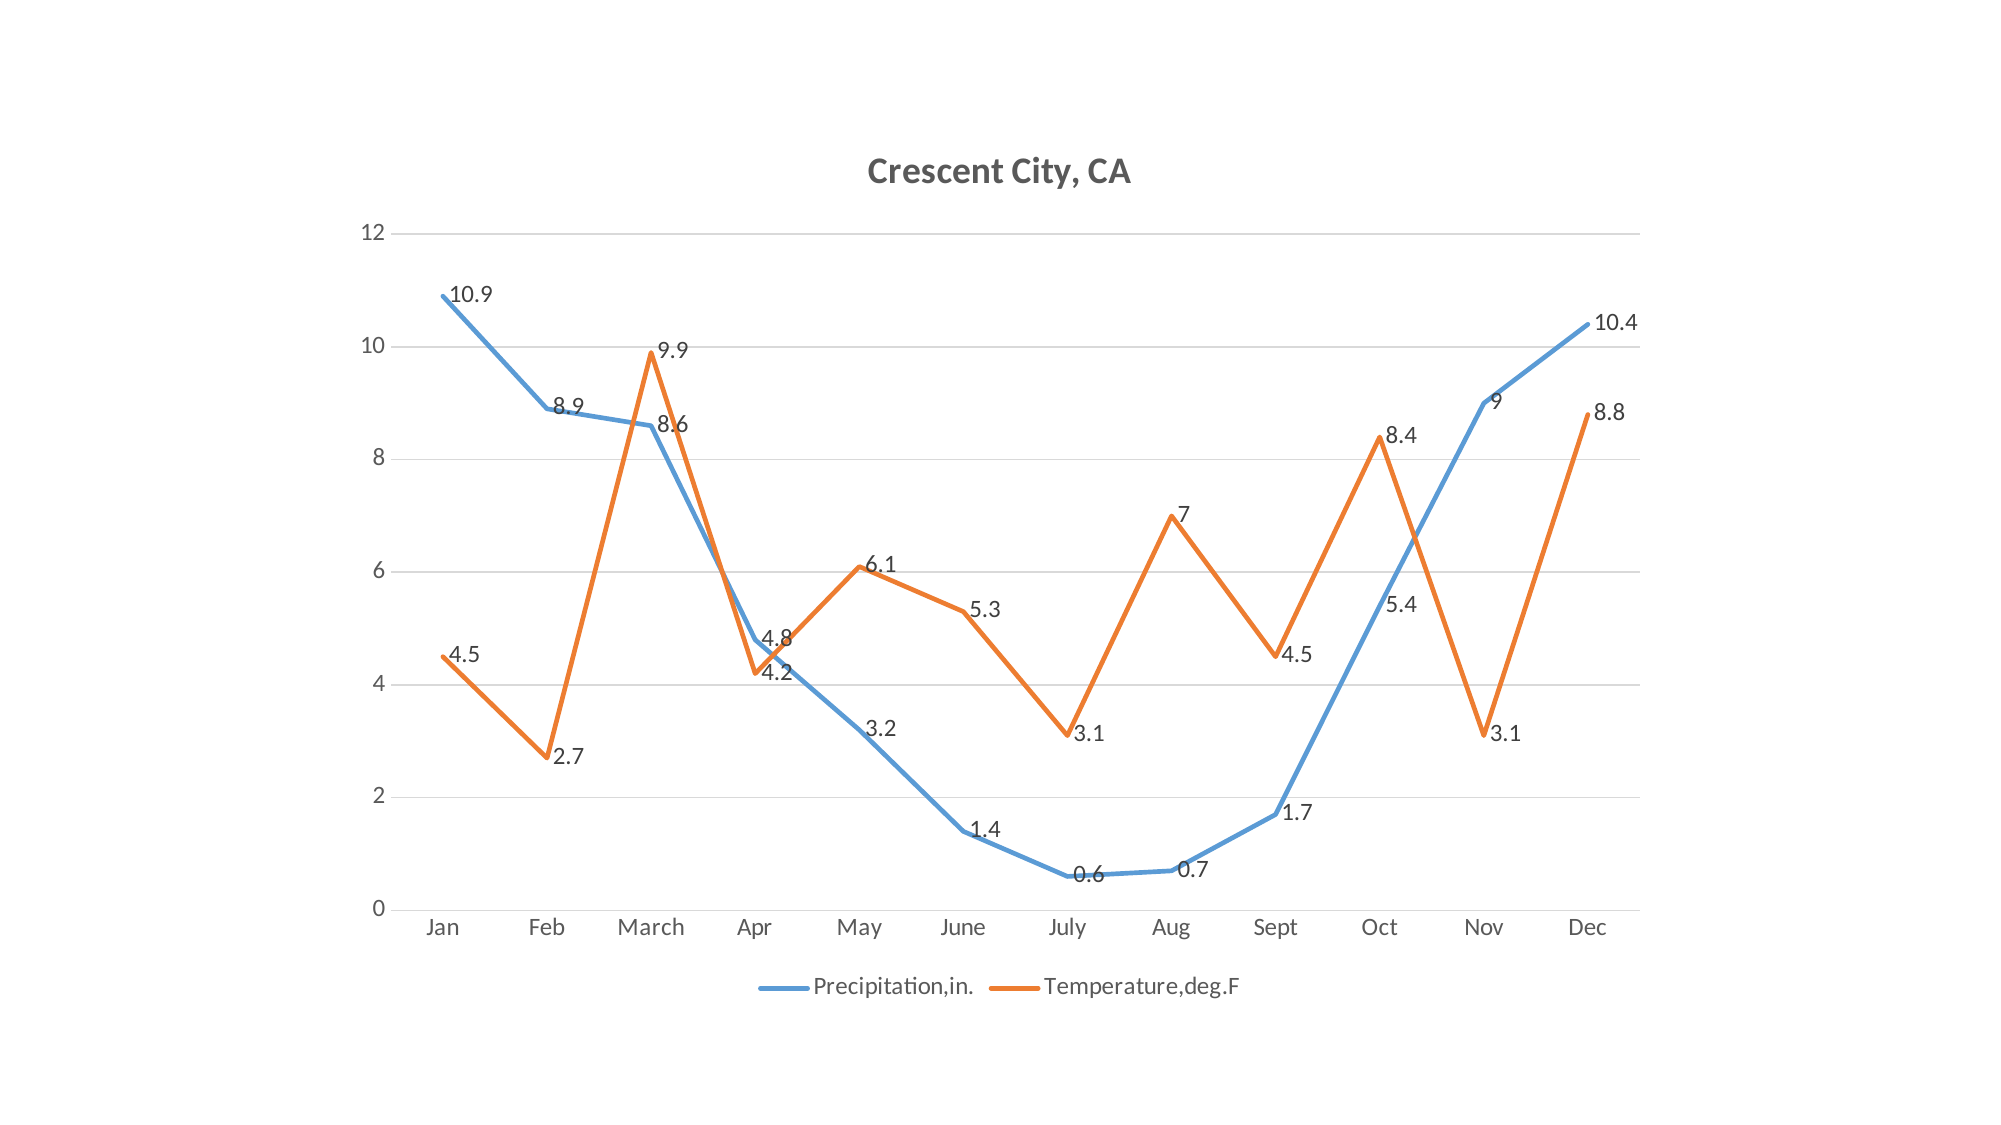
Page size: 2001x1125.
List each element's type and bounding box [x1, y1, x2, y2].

chart [333, 117, 1667, 1007]
